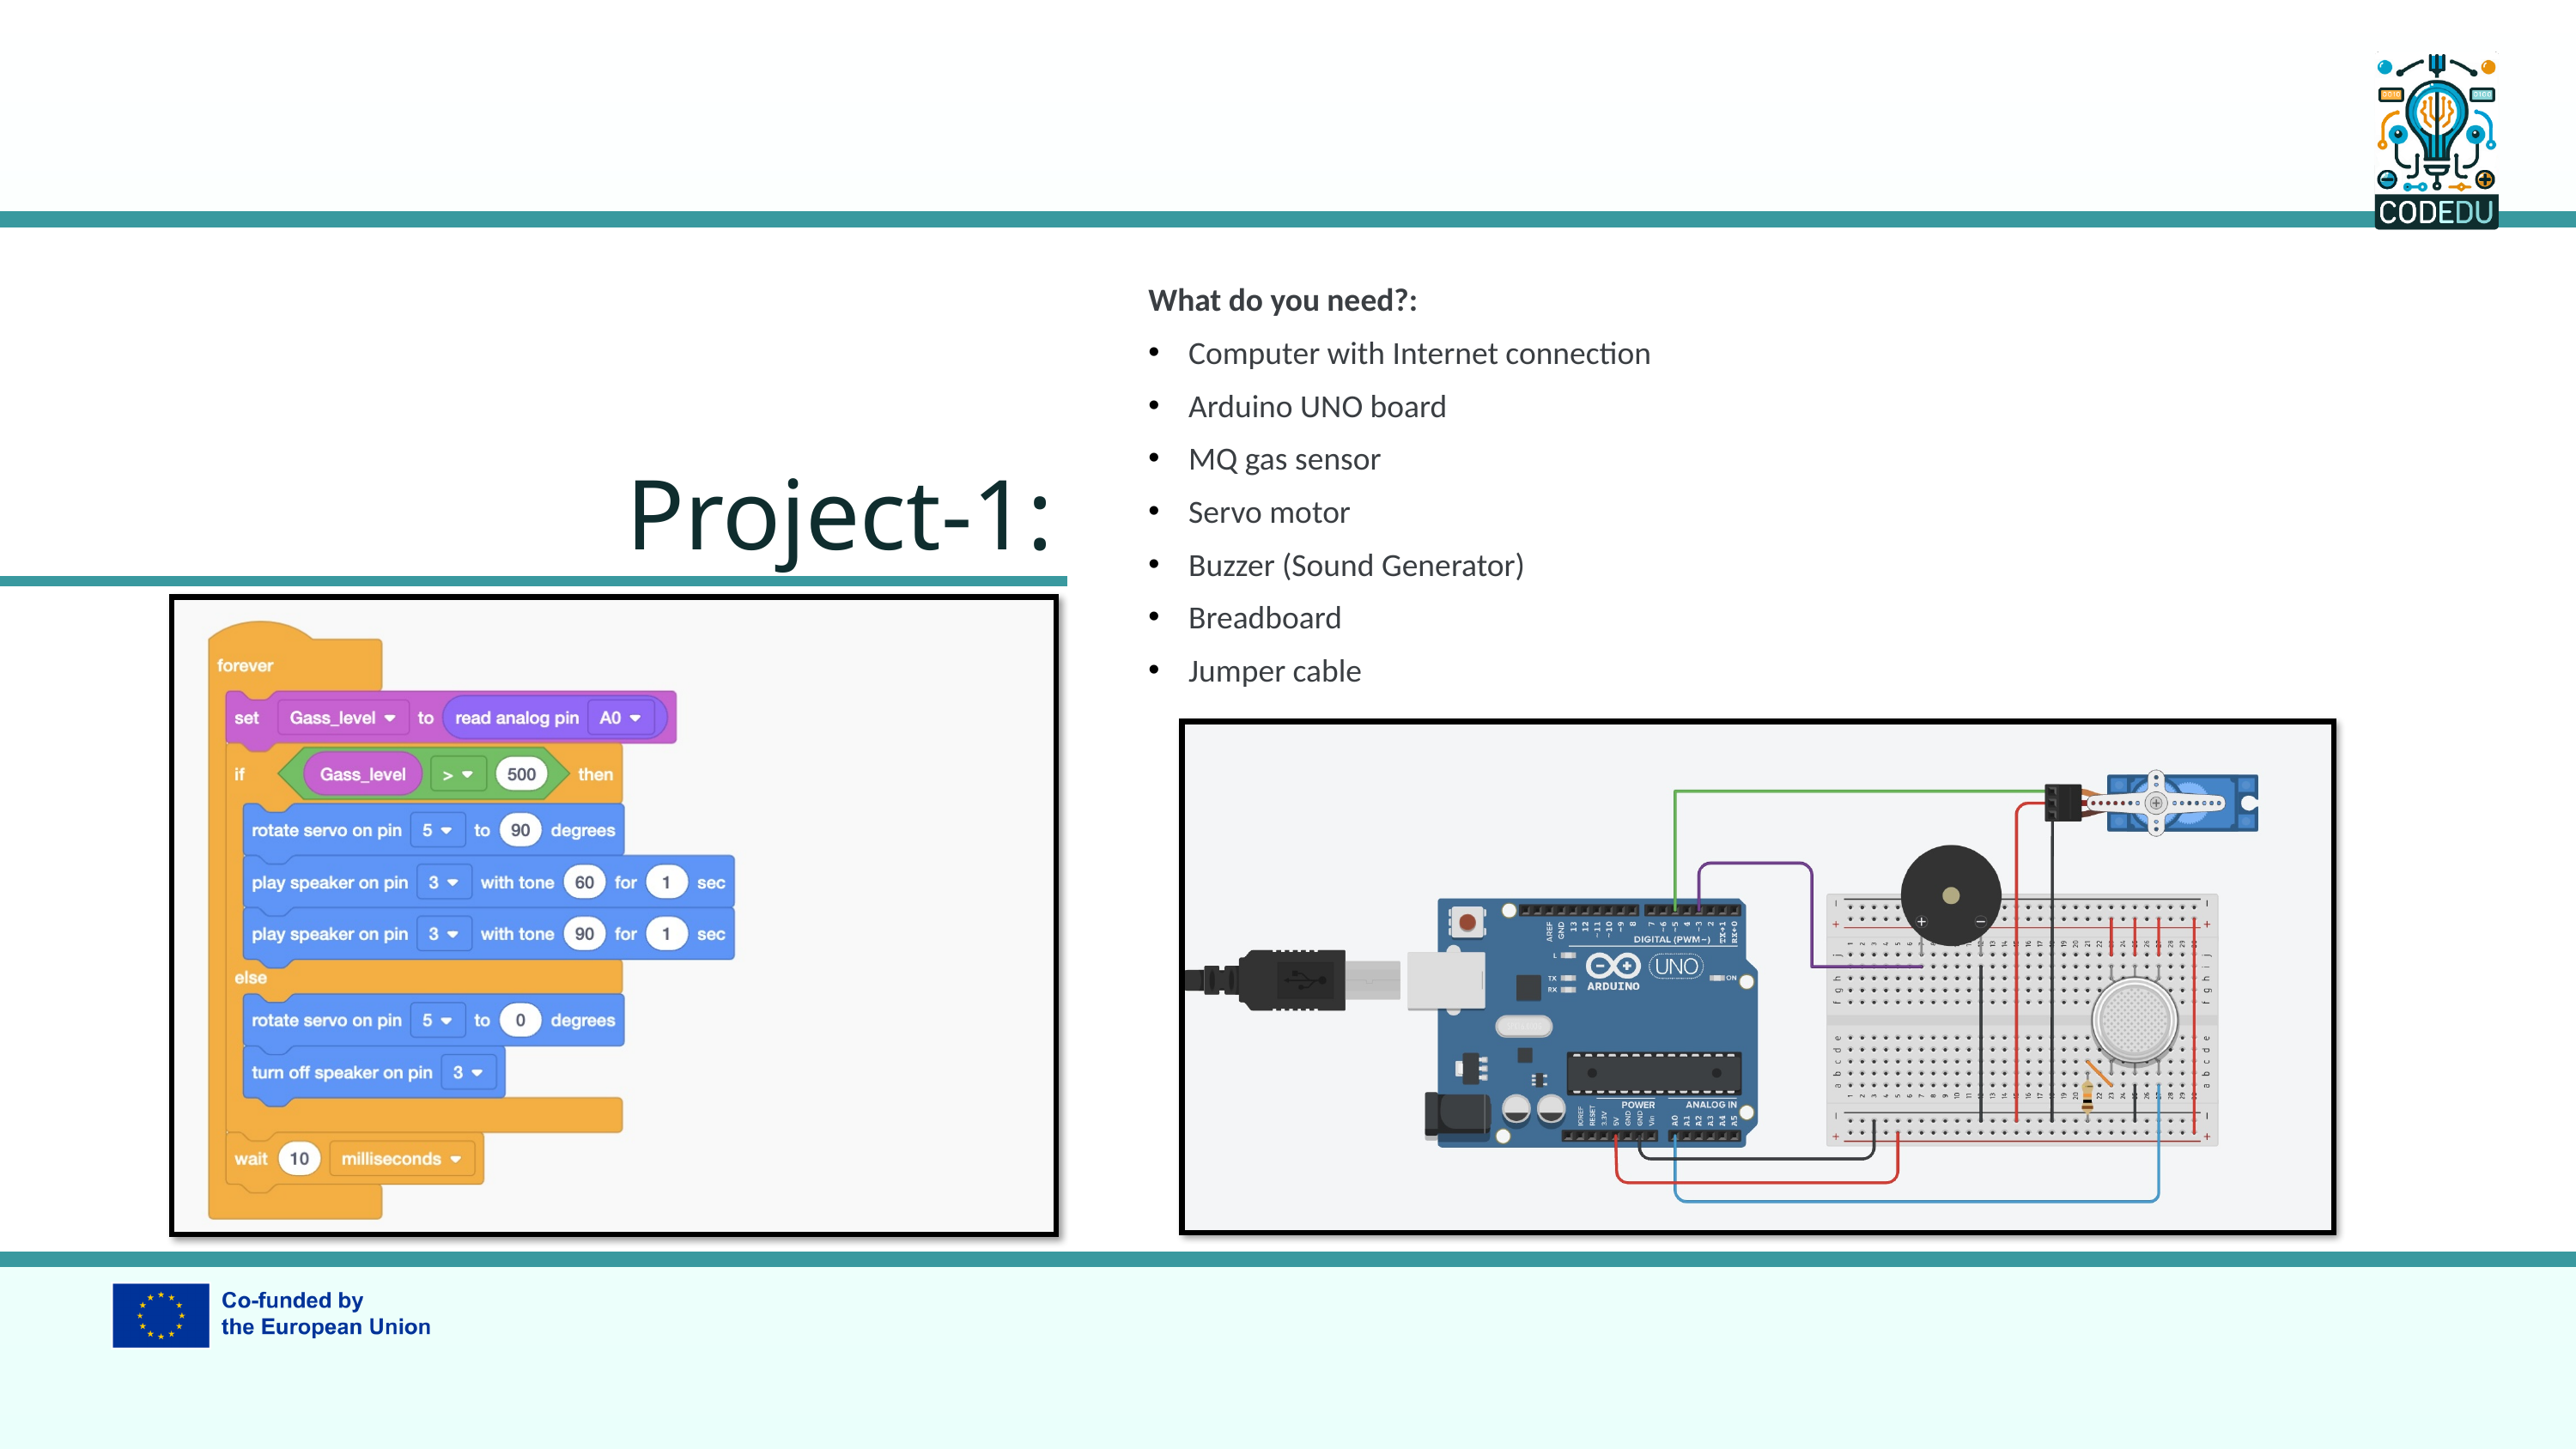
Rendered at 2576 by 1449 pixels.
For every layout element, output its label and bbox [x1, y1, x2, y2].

picture [2264, 0, 2576, 333]
text_box [0, 218, 2576, 1260]
picture [1184, 724, 2332, 1231]
text_box [107, 1278, 443, 1353]
picture [174, 599, 1054, 1232]
